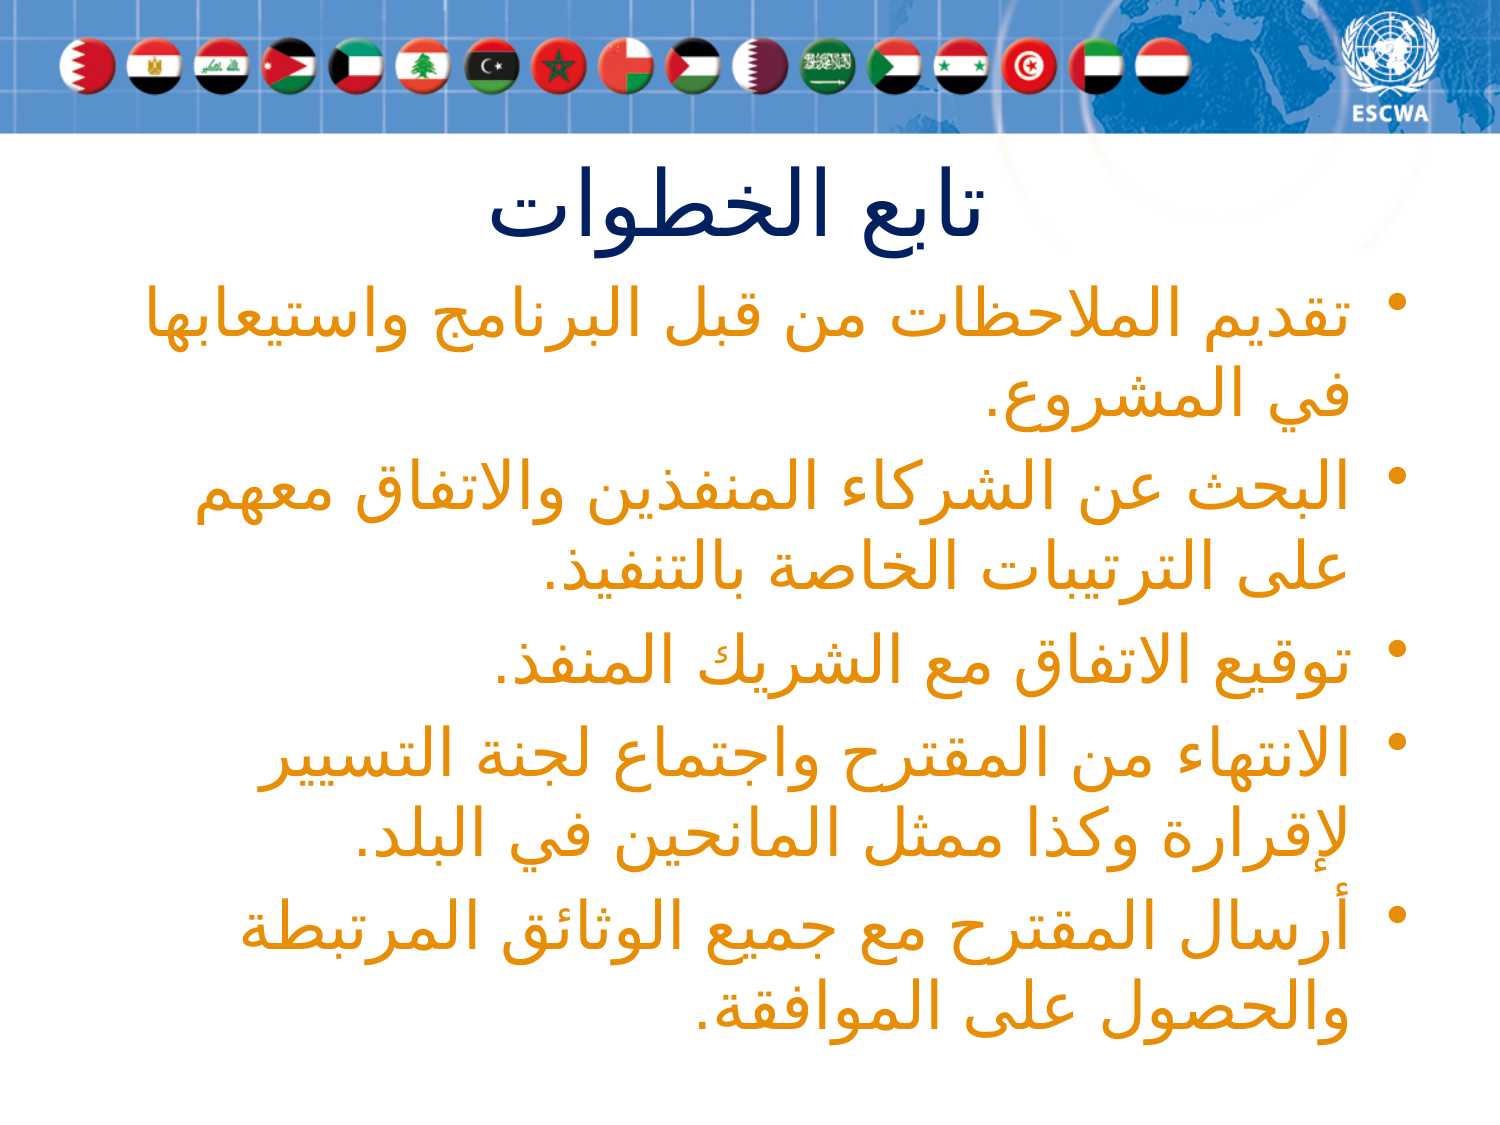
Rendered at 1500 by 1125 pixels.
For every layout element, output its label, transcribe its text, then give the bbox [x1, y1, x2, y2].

title تابع الخطوات [75, 137, 1425, 250]
list تقديم الملاحظات من قبل البرنامج واستيعابها في المشروع. البحث عن الشركاء المنفذين والاتفاق معهم على الترتيبات الخاصة بالتنفيذ. توقيع الاتفاق مع الشريك المنفذ. الانتهاء من المقترح واجتماع لجنة التسيير لإقرارة وكذا ممثل المانحين في البلد. أرسال المقترح مع جميع الوثائق المرتبطة والحصول على الموافقة. [75, 262, 1425, 1063]
picture [0, 0, 1500, 1125]
